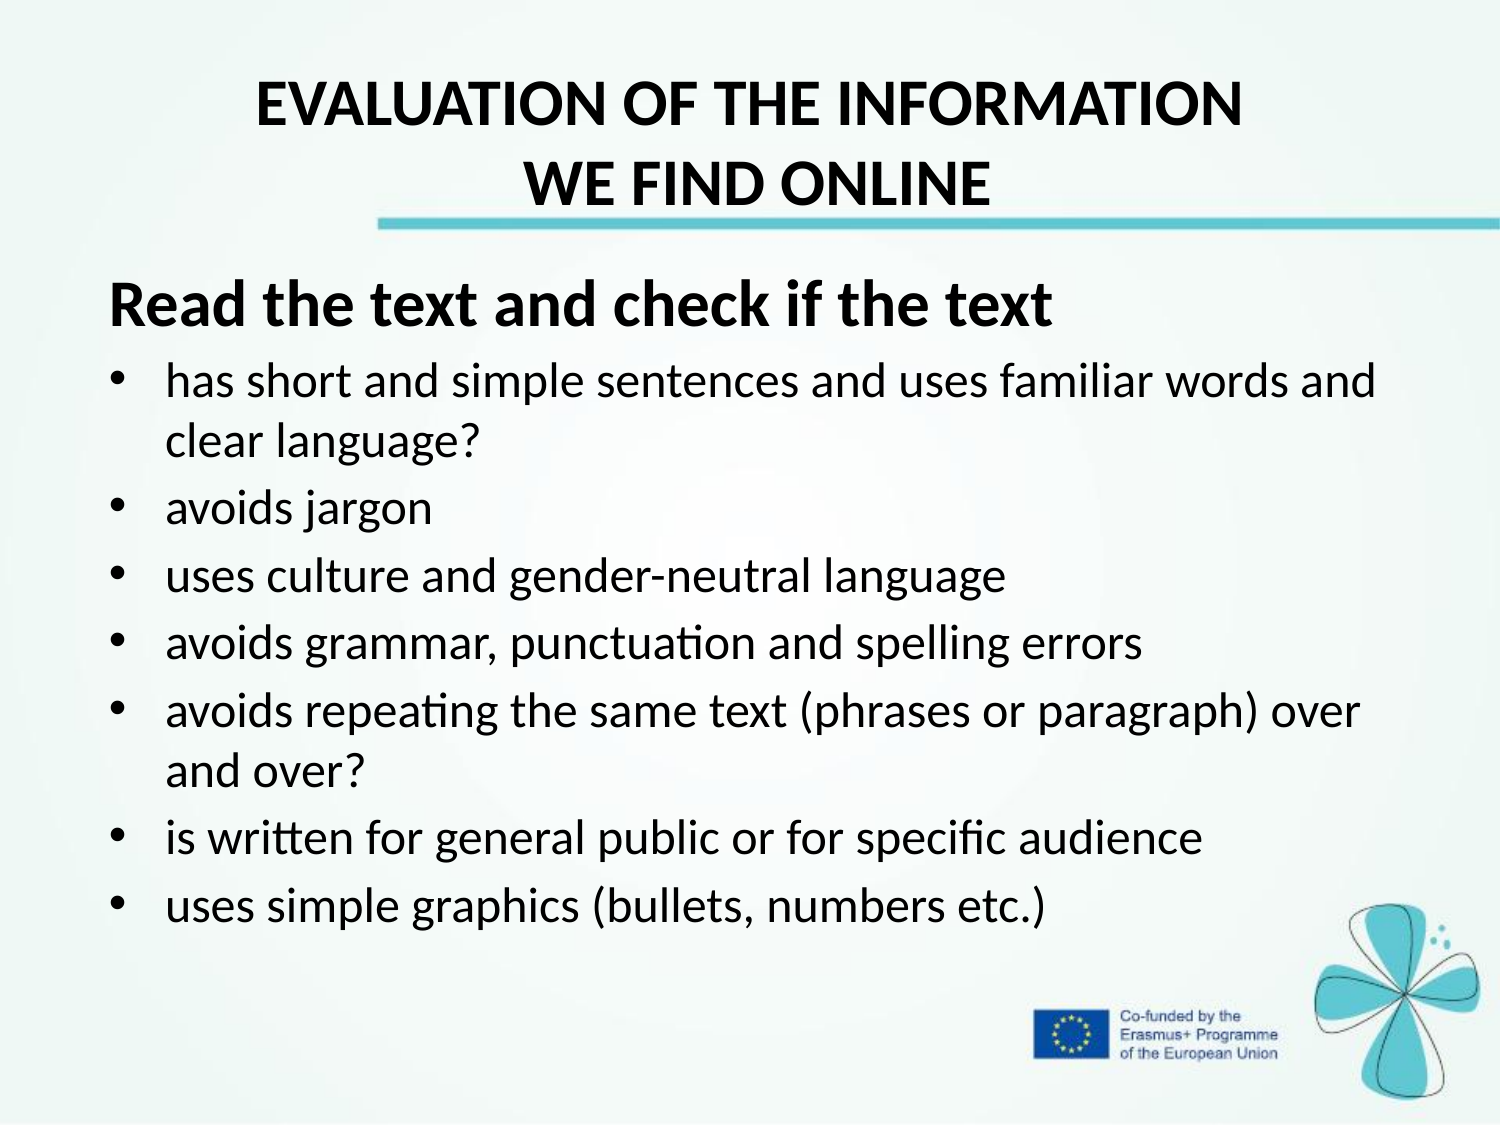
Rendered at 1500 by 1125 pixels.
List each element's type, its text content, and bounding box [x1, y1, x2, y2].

title EVALUATION OF THE INFORMATION WE FIND ONLINE [75, 45, 1425, 233]
picture [0, 0, 1500, 1125]
list Read the text and check if the text has short and simple sentences and uses familiar words and clear language? avoids jargon uses culture and gender-neutral language avoids grammar, punctuation and spelling errors avoids repeating the same text (phrases or paragraph) over and over? is written for general public or for specific audience uses simple graphics (bullets, numbers etc.) [75, 252, 1425, 995]
